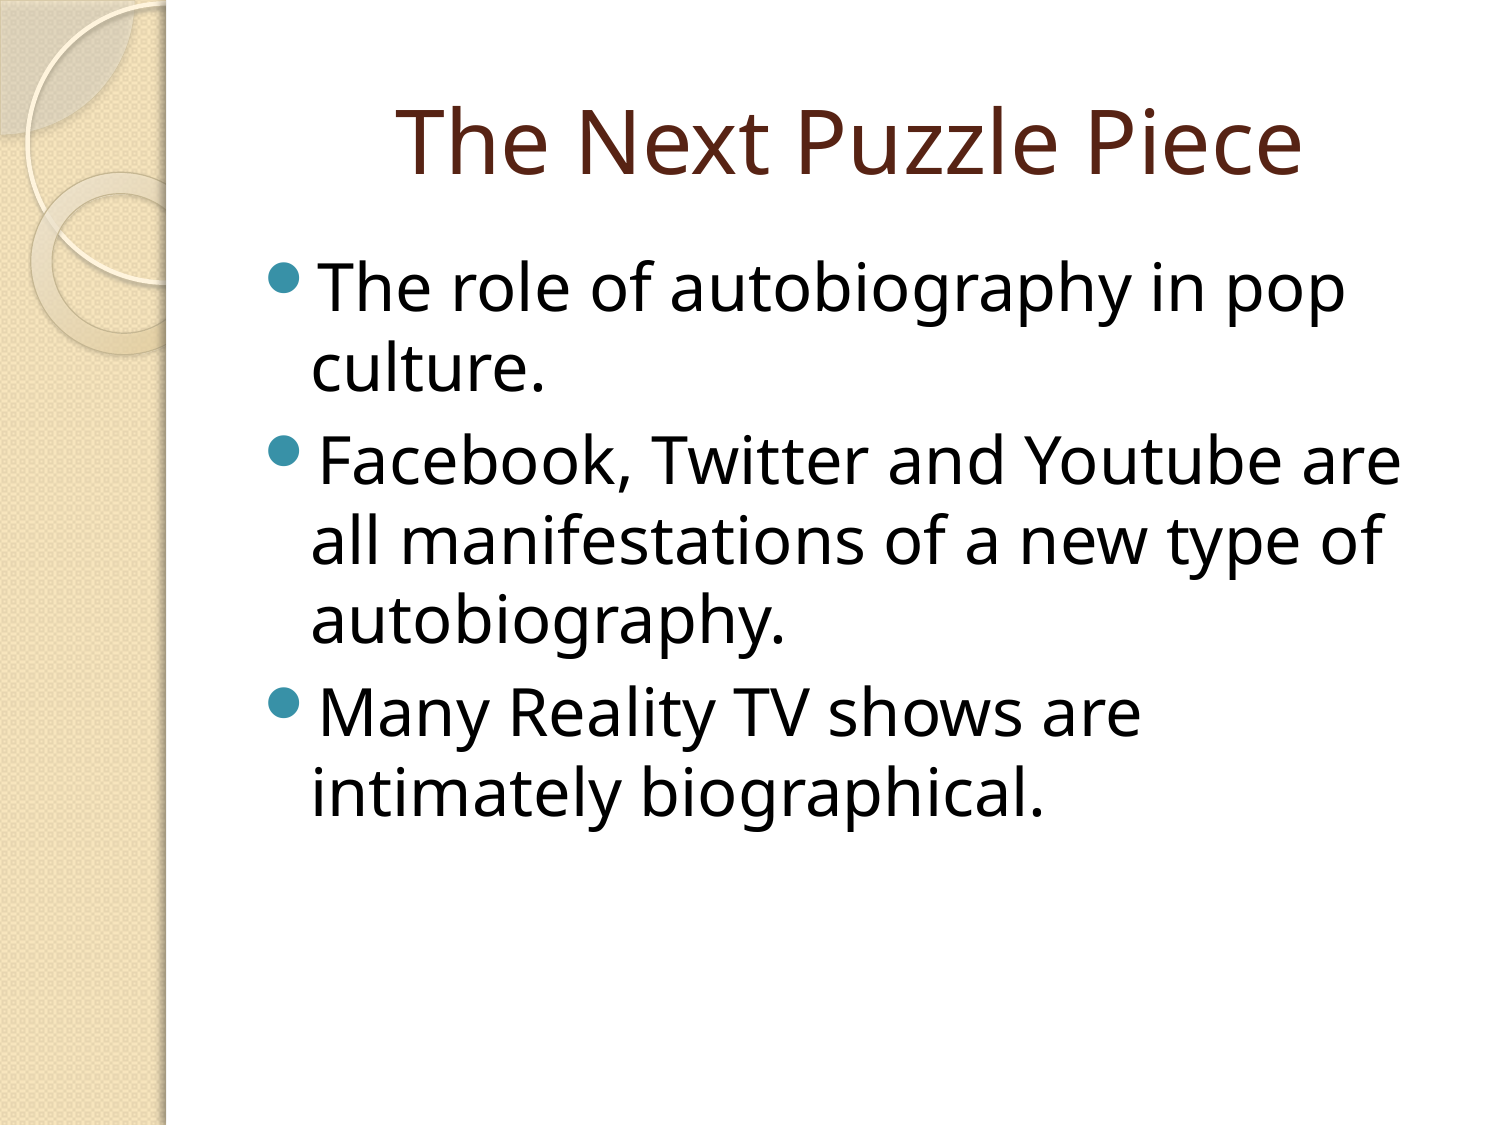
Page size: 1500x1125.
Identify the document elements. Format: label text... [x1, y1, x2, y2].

list The role of autobiography in pop culture. Facebook, Twitter and Youtube are all manifestations of a new type of autobiography. Many Reality TV shows are intimately biographical. [235, 237, 1466, 1026]
title The Next Puzzle Piece [235, 45, 1466, 233]
